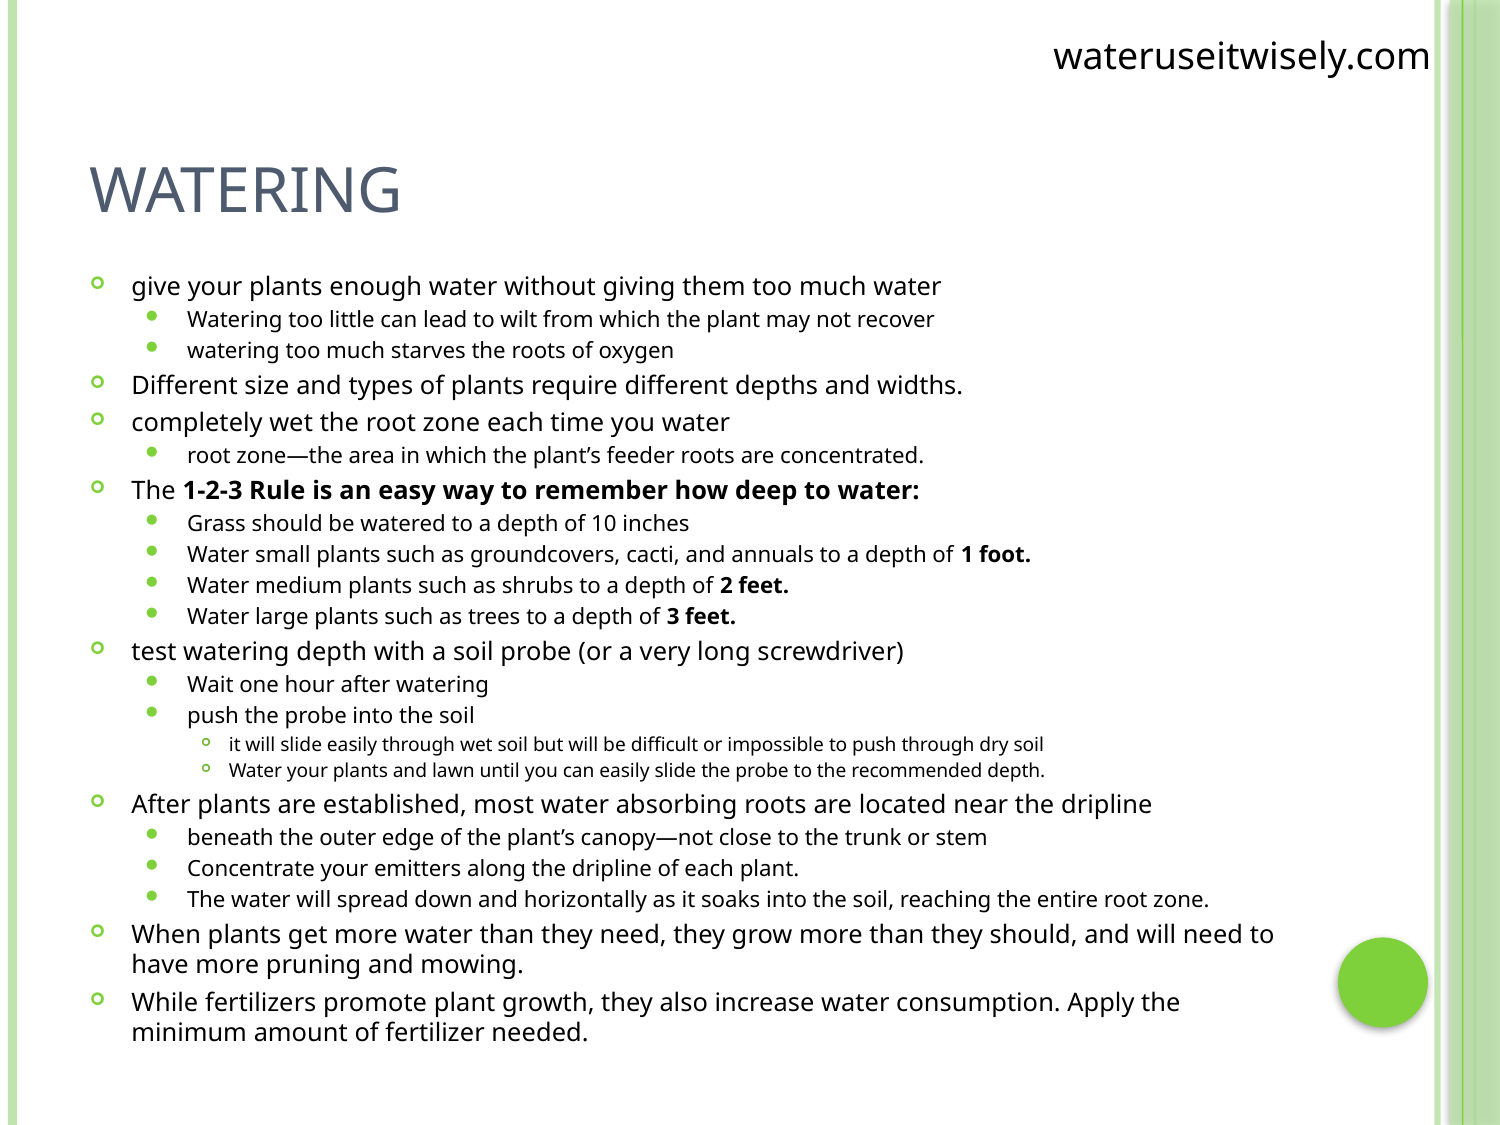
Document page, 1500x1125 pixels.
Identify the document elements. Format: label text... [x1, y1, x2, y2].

list give your plants enough water without giving them too much water Watering too little can lead to wilt from which the plant may not recover watering too much starves the roots of oxygen Different size and types of plants require different depths and widths. completely wet the root zone each time you water root zone—the area in which the plant’s feeder roots are concentrated. The 1-2-3 Rule is an easy way to remember how deep to water: Grass should be watered to a depth of 10 inches Water small plants such as groundcovers, cacti, and annuals to a depth of 1 foot. Water medium plants such as shrubs to a depth of 2 feet. Water large plants such as trees to a depth of 3 feet. test watering depth with a soil probe (or a very long screwdriver) Wait one hour after watering push the probe into the soil it will slide easily through wet soil but will be difficult or impossible to push through dry soil Water your plants and lawn until you can easily slide the probe to the recommended depth. After plants are established, most water absorbing roots are located near the dripline beneath the outer edge of the plant’s canopy—not close to the trunk or stem Concentrate your emitters along the dripline of each plant. The water will spread down and horizontally as it soaks into the soil, reaching the entire root zone. When plants get more water than they need, they grow more than they should, and will need to have more pruning and mowing. While fertilizers promote plant growth, they also increase water consumption. Apply the minimum amount of fertilizer needed. [75, 262, 1300, 1062]
title Watering [75, 45, 1300, 233]
text_box wateruseitwisely.com [1038, 24, 1447, 85]
